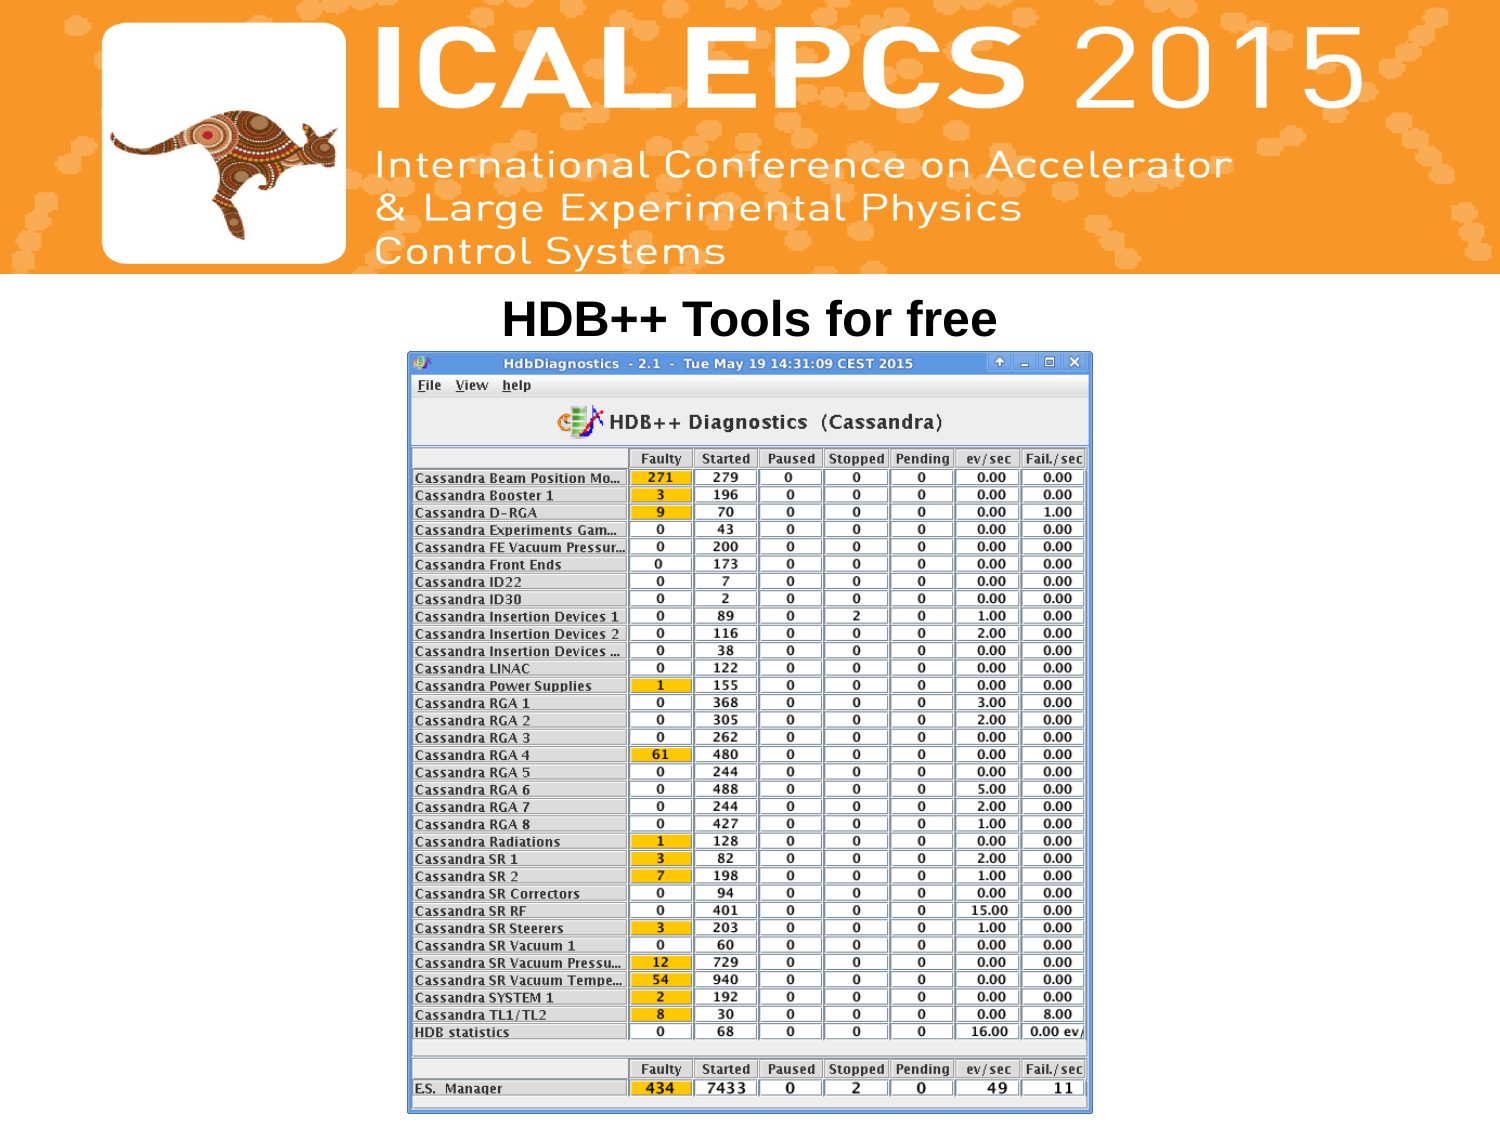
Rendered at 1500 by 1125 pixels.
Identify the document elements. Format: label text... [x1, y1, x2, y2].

picture [407, 350, 1093, 1114]
text_box HDB++ Tools for free [407, 283, 1093, 350]
picture [0, 0, 1500, 275]
